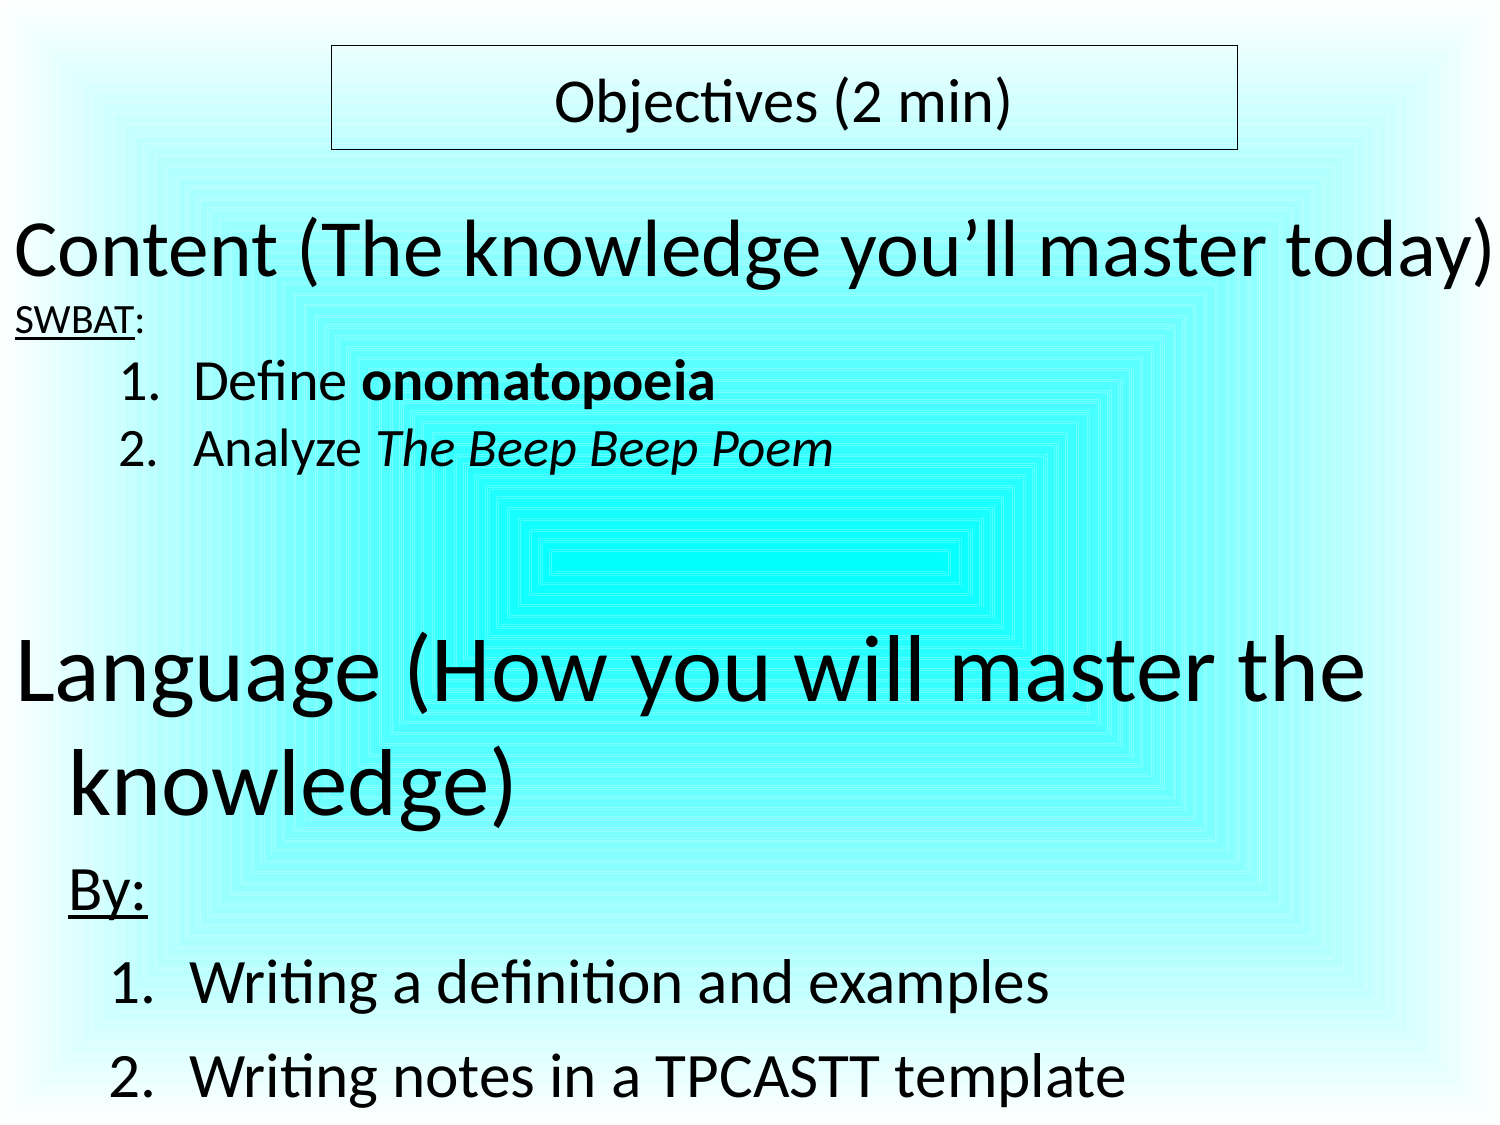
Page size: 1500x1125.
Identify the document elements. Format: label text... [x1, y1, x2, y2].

title Objectives (2 min) [331, 45, 1238, 150]
text_box Language (How you will master the knowledge) By: Writing a definition and examples Writing notes in a TPCASTT template [0, 610, 1500, 1125]
text_box Content (The knowledge you’ll master today) SWBAT: Define onomatopoeia Analyze The Beep Beep Poem [0, 187, 1500, 610]
